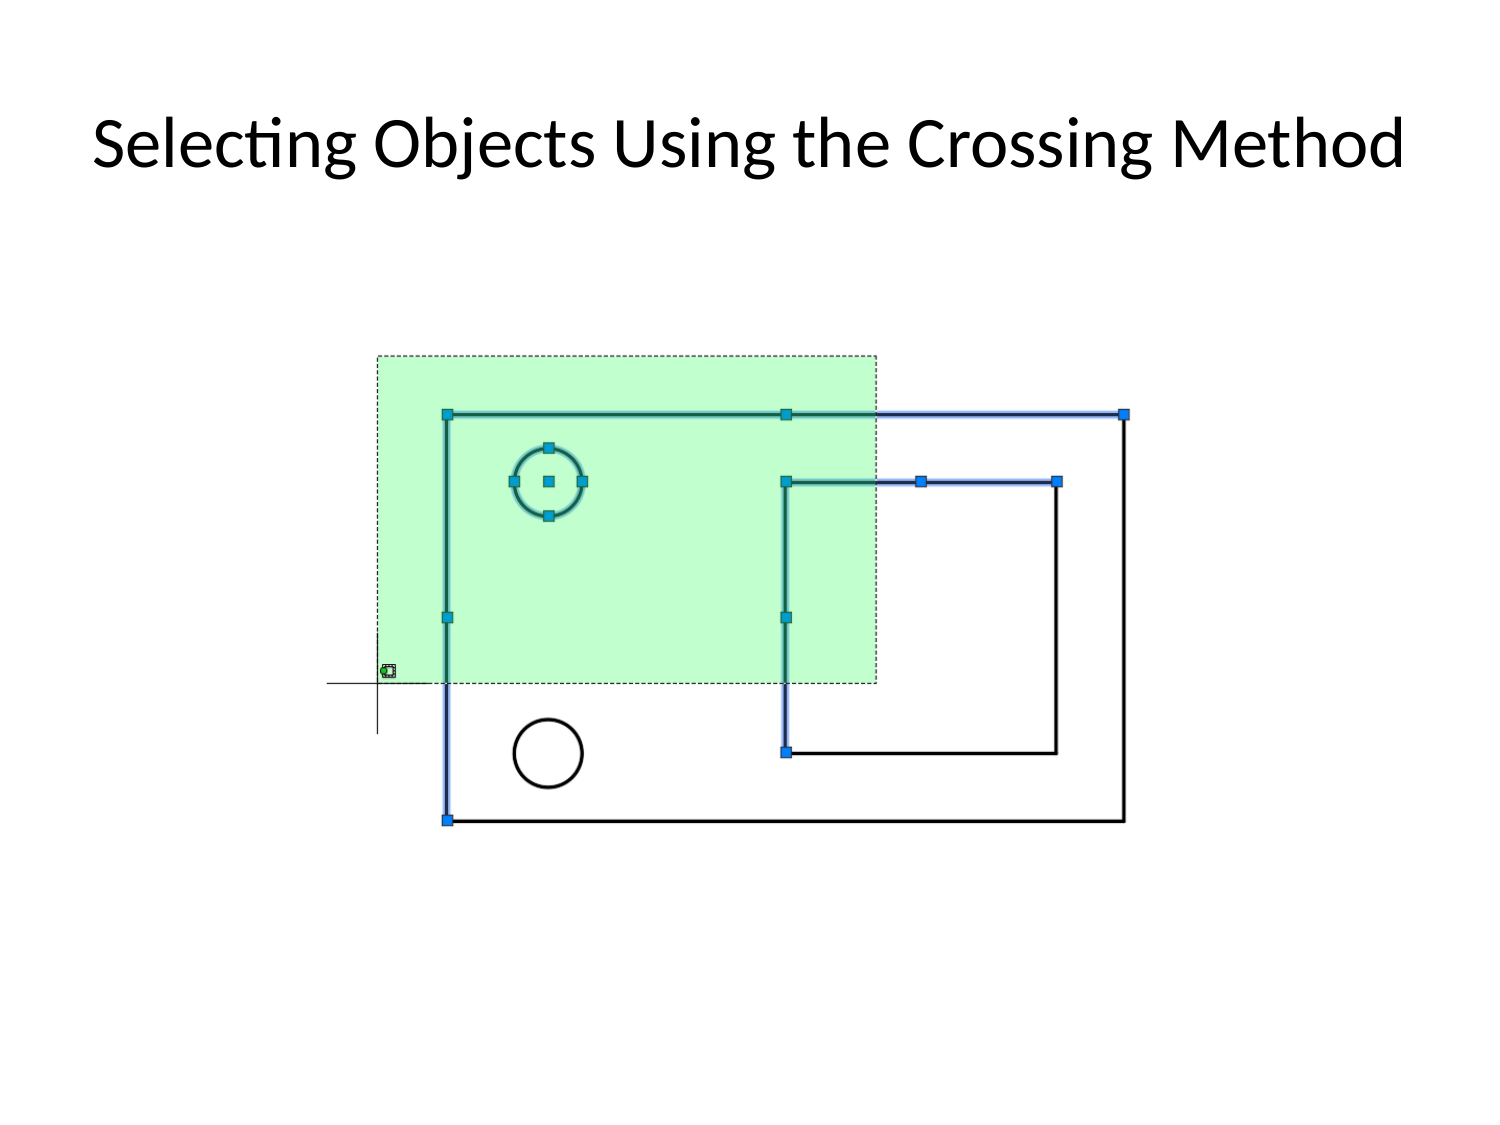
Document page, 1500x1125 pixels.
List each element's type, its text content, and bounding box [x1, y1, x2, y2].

picture [309, 343, 1160, 844]
title Selecting Objects Using the Crossing Method [75, 45, 1425, 233]
